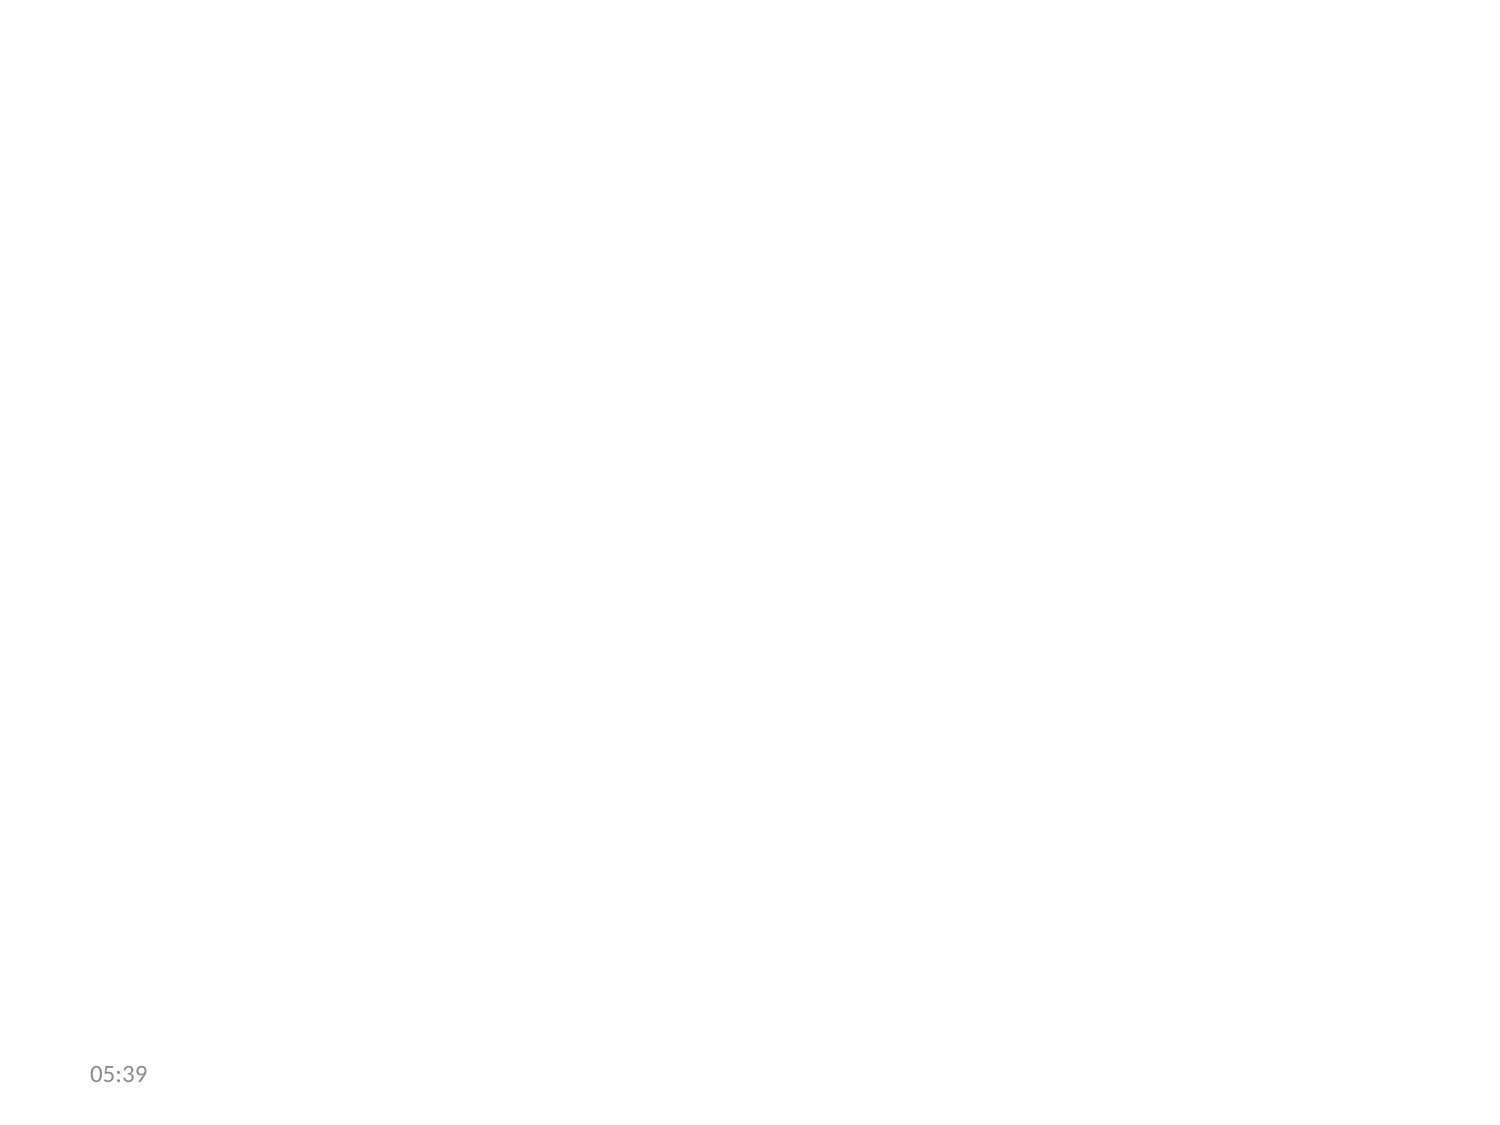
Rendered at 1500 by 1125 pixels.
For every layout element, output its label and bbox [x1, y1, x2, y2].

slide_number [75, 1042, 425, 1103]
